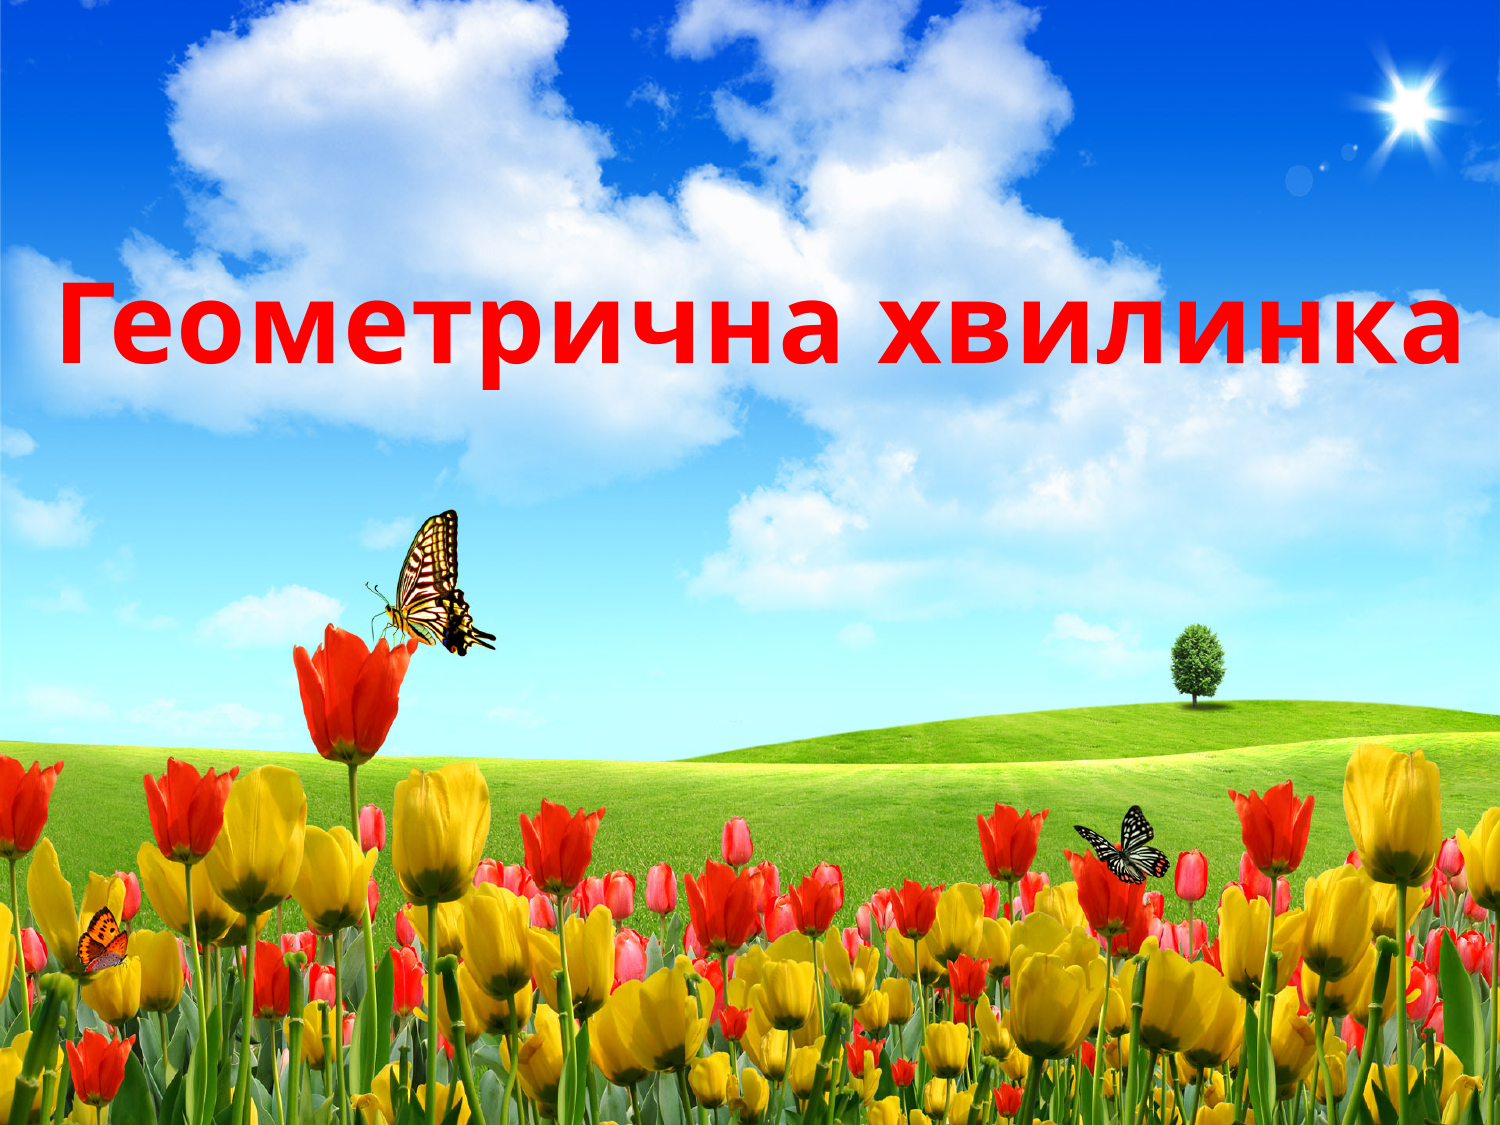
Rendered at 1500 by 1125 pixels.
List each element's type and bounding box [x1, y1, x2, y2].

list [0, 0, 1500, 1125]
